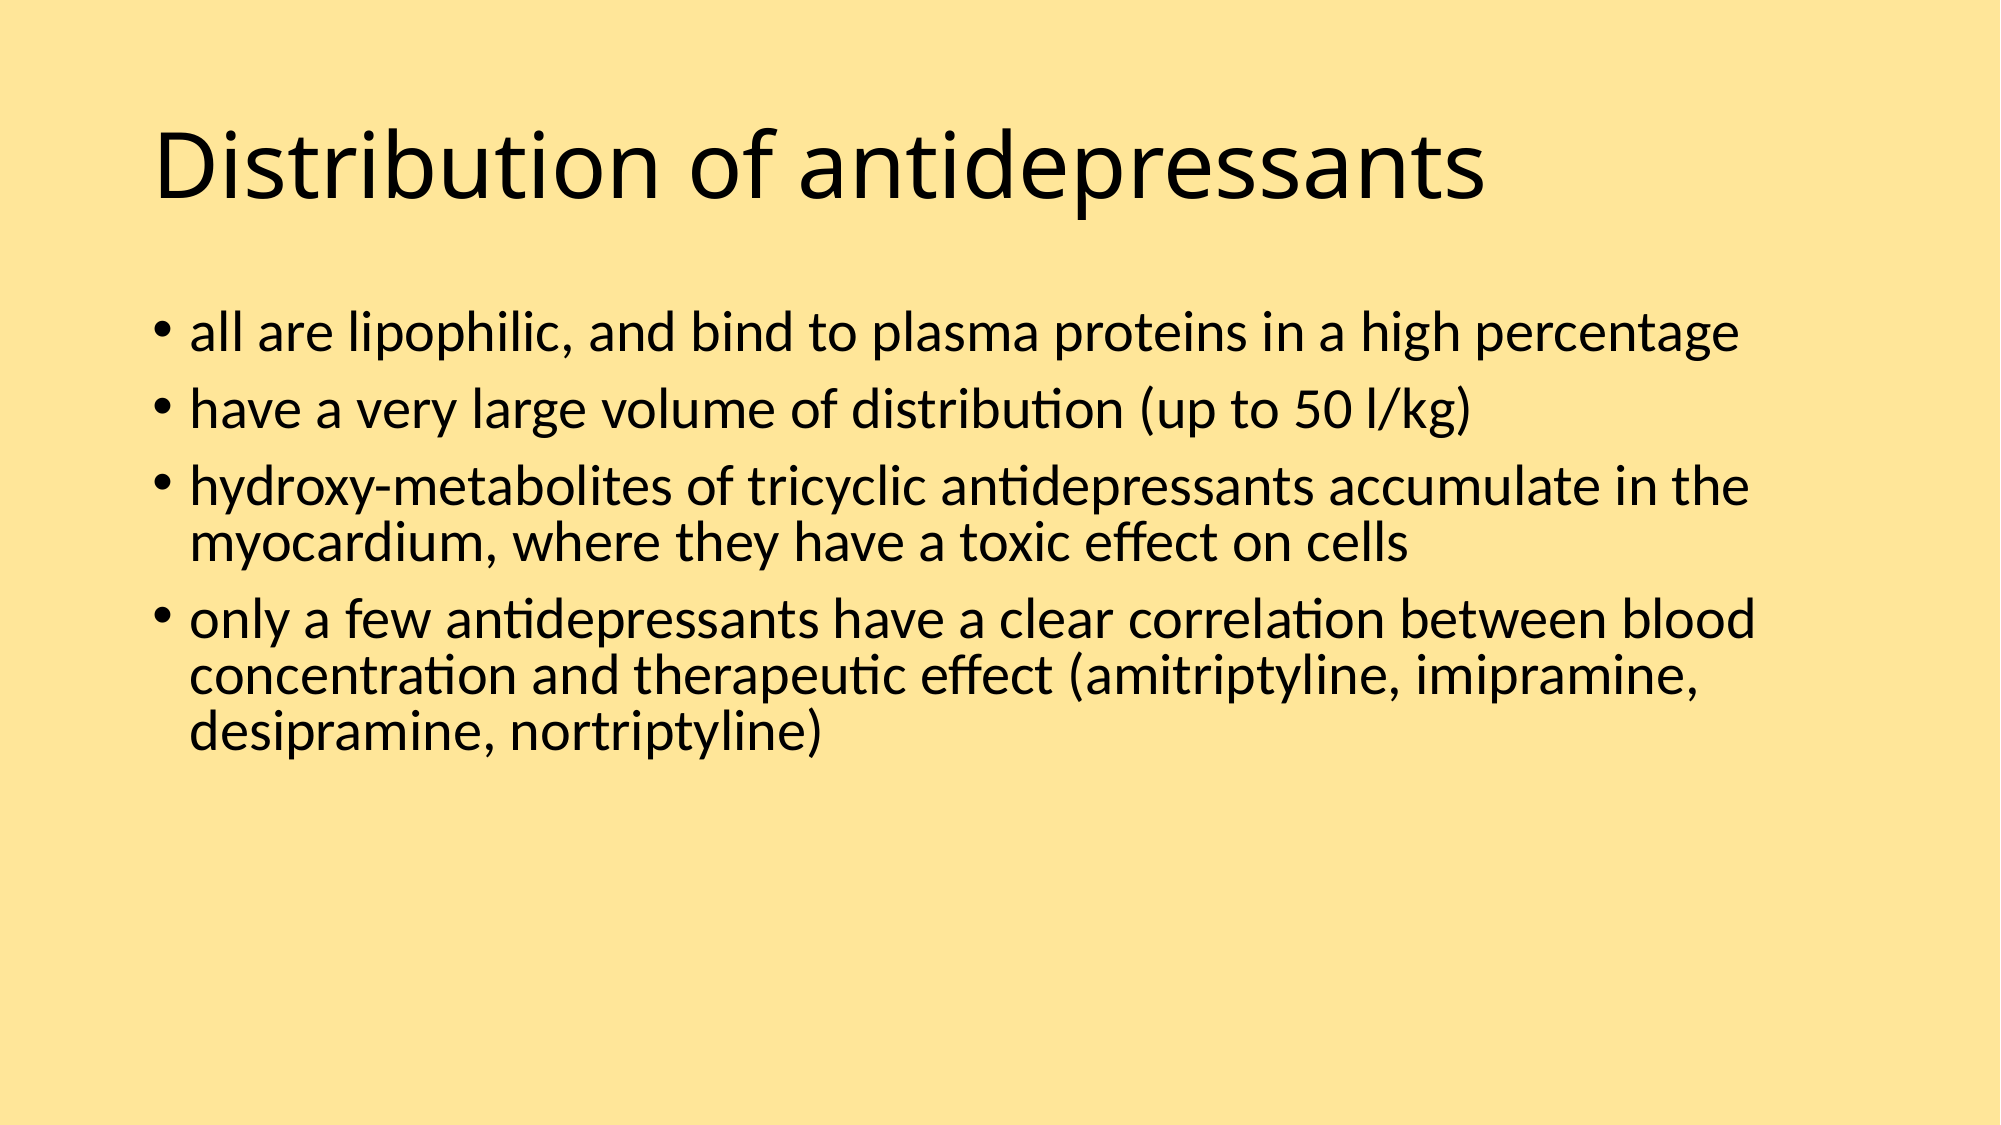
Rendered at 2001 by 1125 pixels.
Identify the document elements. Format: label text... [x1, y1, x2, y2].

title Distribution of antidepressants [137, 59, 1863, 278]
list all are lipophilic, and bind to plasma proteins in a high percentage have a very large volume of distribution (up to 50 l/kg) hydroxy-metabolites of tricyclic antidepressants accumulate in the myocardium, where they have a toxic effect on cells only a few antidepressants have a clear correlation between blood concentration and therapeutic effect (amitriptyline, imipramine, desipramine, nortriptyline) [137, 299, 1863, 1014]
